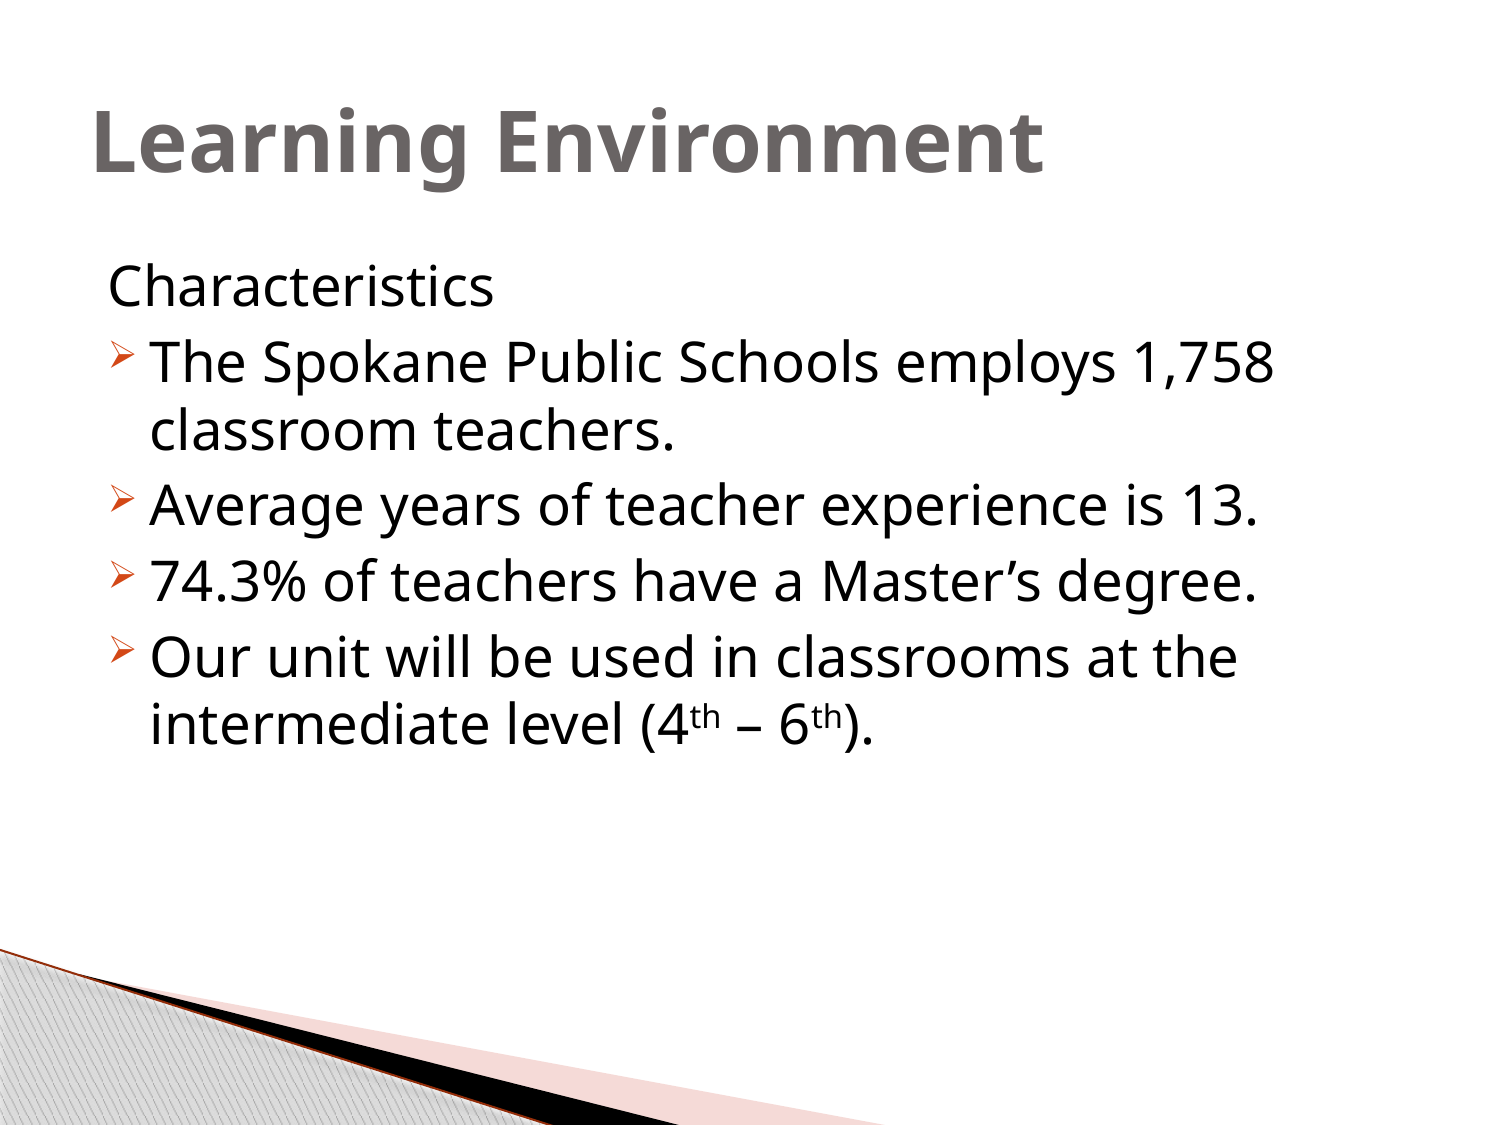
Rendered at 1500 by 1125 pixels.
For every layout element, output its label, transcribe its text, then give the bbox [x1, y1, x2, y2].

title Learning Environment [75, 45, 1425, 233]
list Characteristics The Spokane Public Schools employs 1,758 classroom teachers. Average years of teacher experience is 13. 74.3% of teachers have a Master’s degree. Our unit will be used in classrooms at the intermediate level (4th – 6th). [75, 243, 1425, 986]
